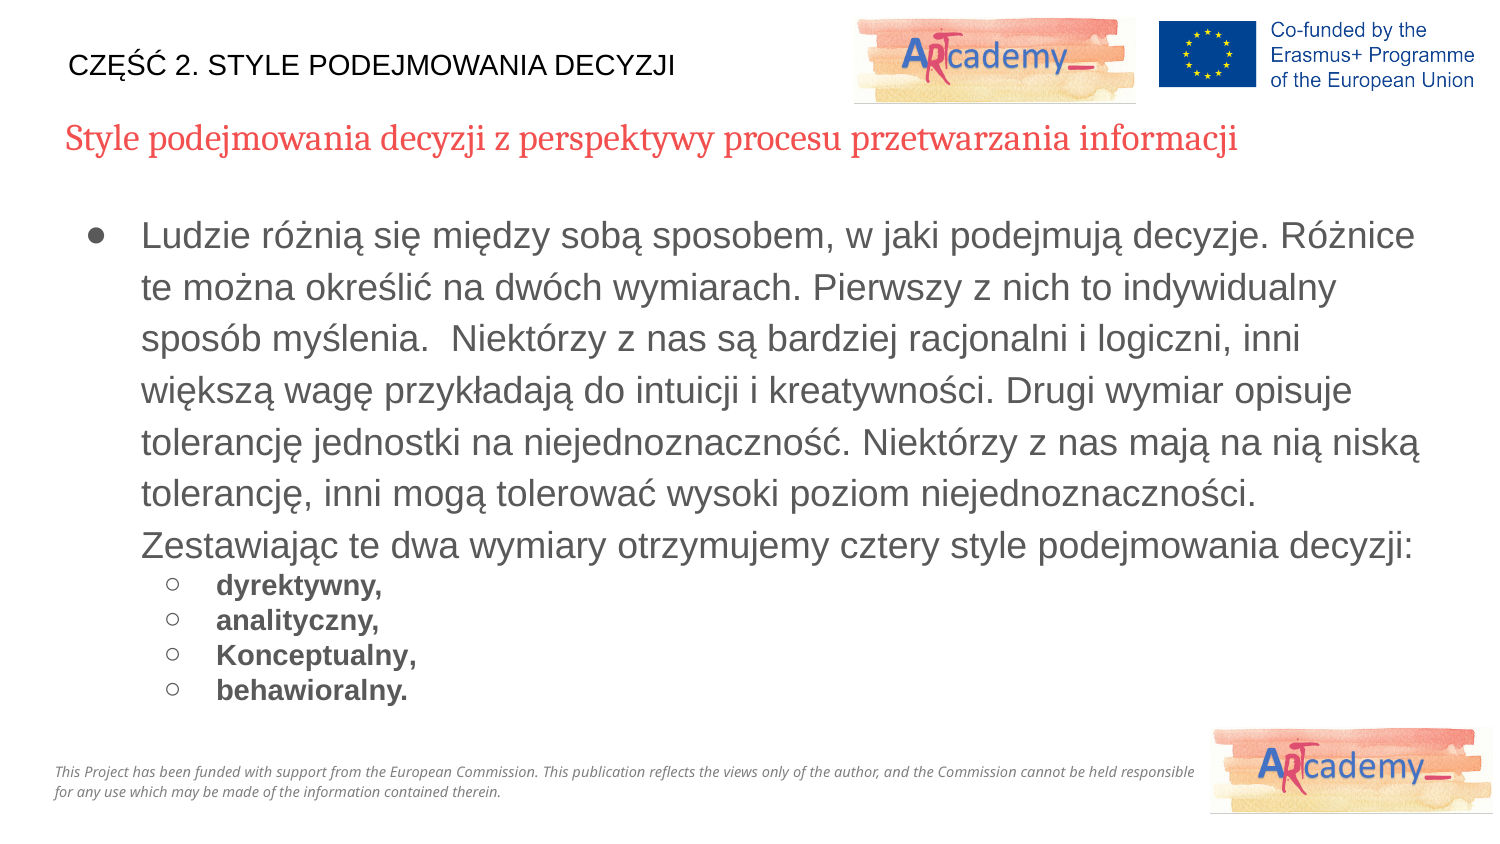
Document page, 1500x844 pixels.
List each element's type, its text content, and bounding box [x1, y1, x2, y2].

picture [854, 0, 1137, 134]
list Ludzie różnią się między sobą sposobem, w jaki podejmują decyzje. Różnice te można określić na dwóch wymiarach. Pierwszy z nich to indywidualny sposób myślenia. Niektórzy z nas są bardziej racjonalni i logiczni, inni większą wagę przykładają do intuicji i kreatywności. Drugi wymiar opisuje tolerancję jednostki na niejednoznaczność. Niektórzy z nas mają na nią niską tolerancję, inni mogą tolerować wysoki poziom niejednoznaczności. Zestawiając te dwa wymiary otrzymujemy cztery style podejmowania decyzji: dyrektywny, analityczny, Konceptualny, behawioralny. [51, 189, 1449, 750]
text_box CZĘŚĆ 2. STYLE PODEJMOWANIA DECYZJI [53, 39, 770, 89]
picture [1210, 709, 1493, 844]
picture [1158, 21, 1474, 91]
title Style podejmowania decyzji z perspektywy procesu przetwarzania informacji [51, 97, 1449, 189]
text_box This Project has been funded with support from the European Commission. This publication reflects the views only of the author, and the Commission cannot be held responsible for any use which may be made of the information contained therein. [39, 754, 1205, 799]
